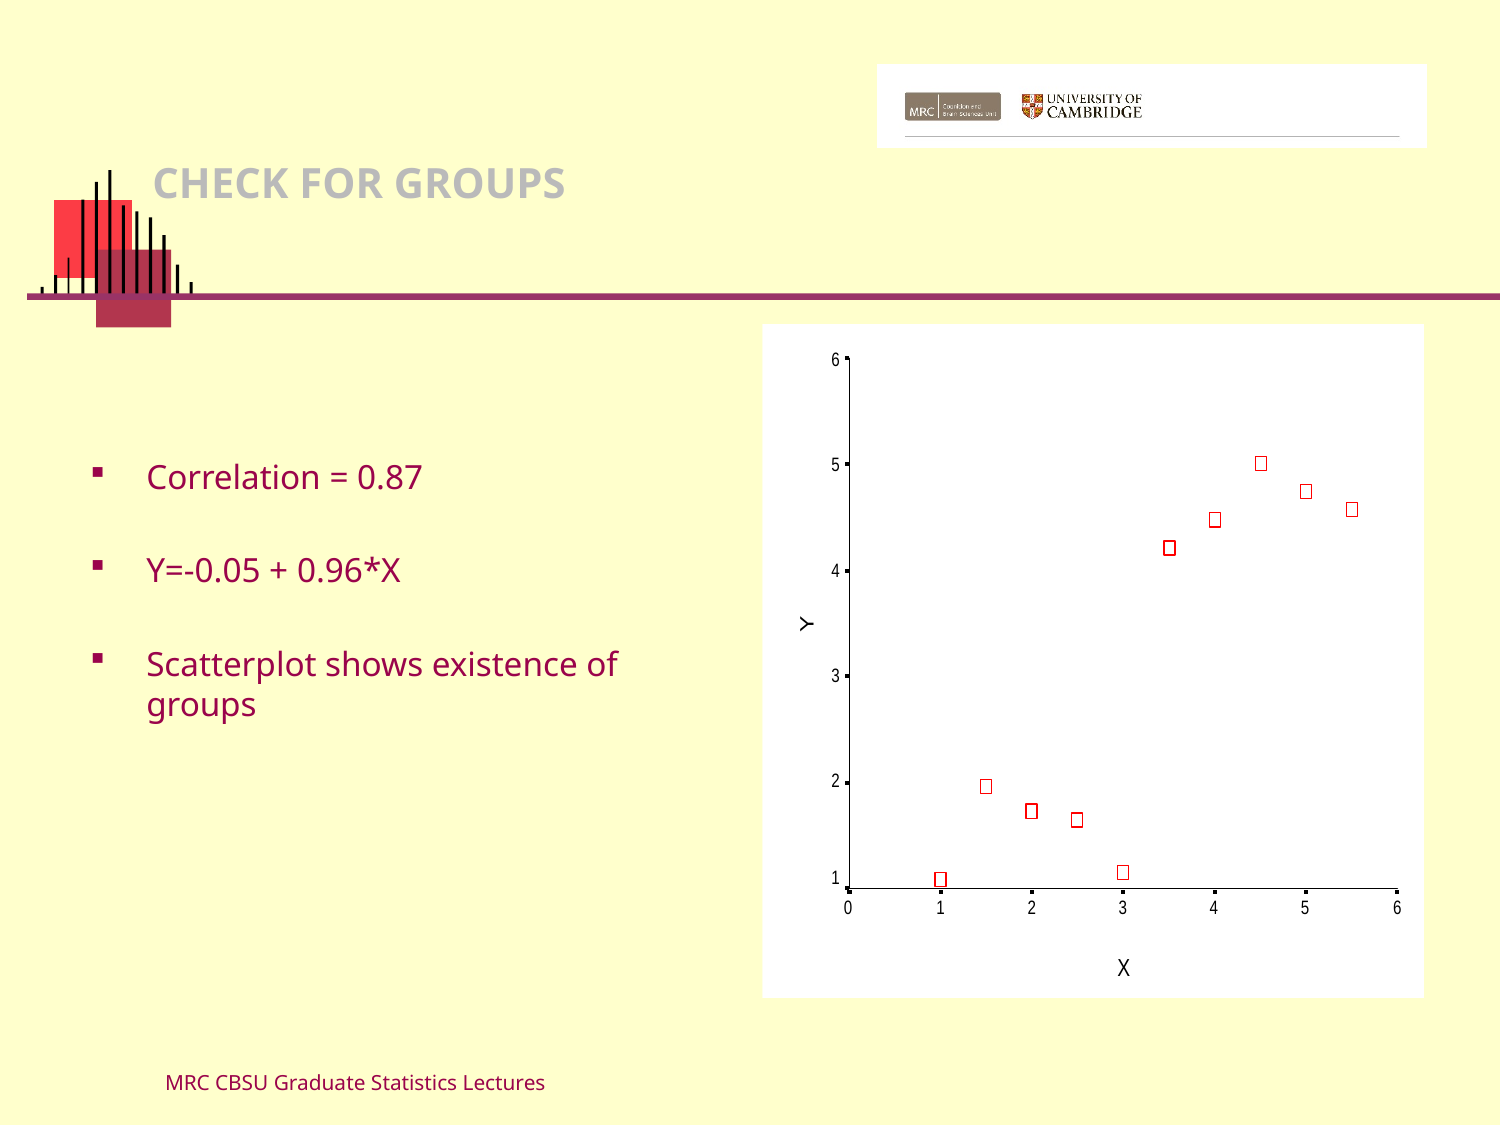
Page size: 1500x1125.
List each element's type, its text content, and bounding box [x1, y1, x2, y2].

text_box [762, 324, 1426, 1013]
list Correlation = 0.87 Y=-0.05 + 0.96*X Scatterplot shows existence of groups [75, 262, 738, 1038]
picture [877, 64, 1427, 148]
footer MRC CBSU Graduate Statistics Lectures [149, 1062, 988, 1101]
title CHECK FOR GROUPS [137, 137, 988, 233]
